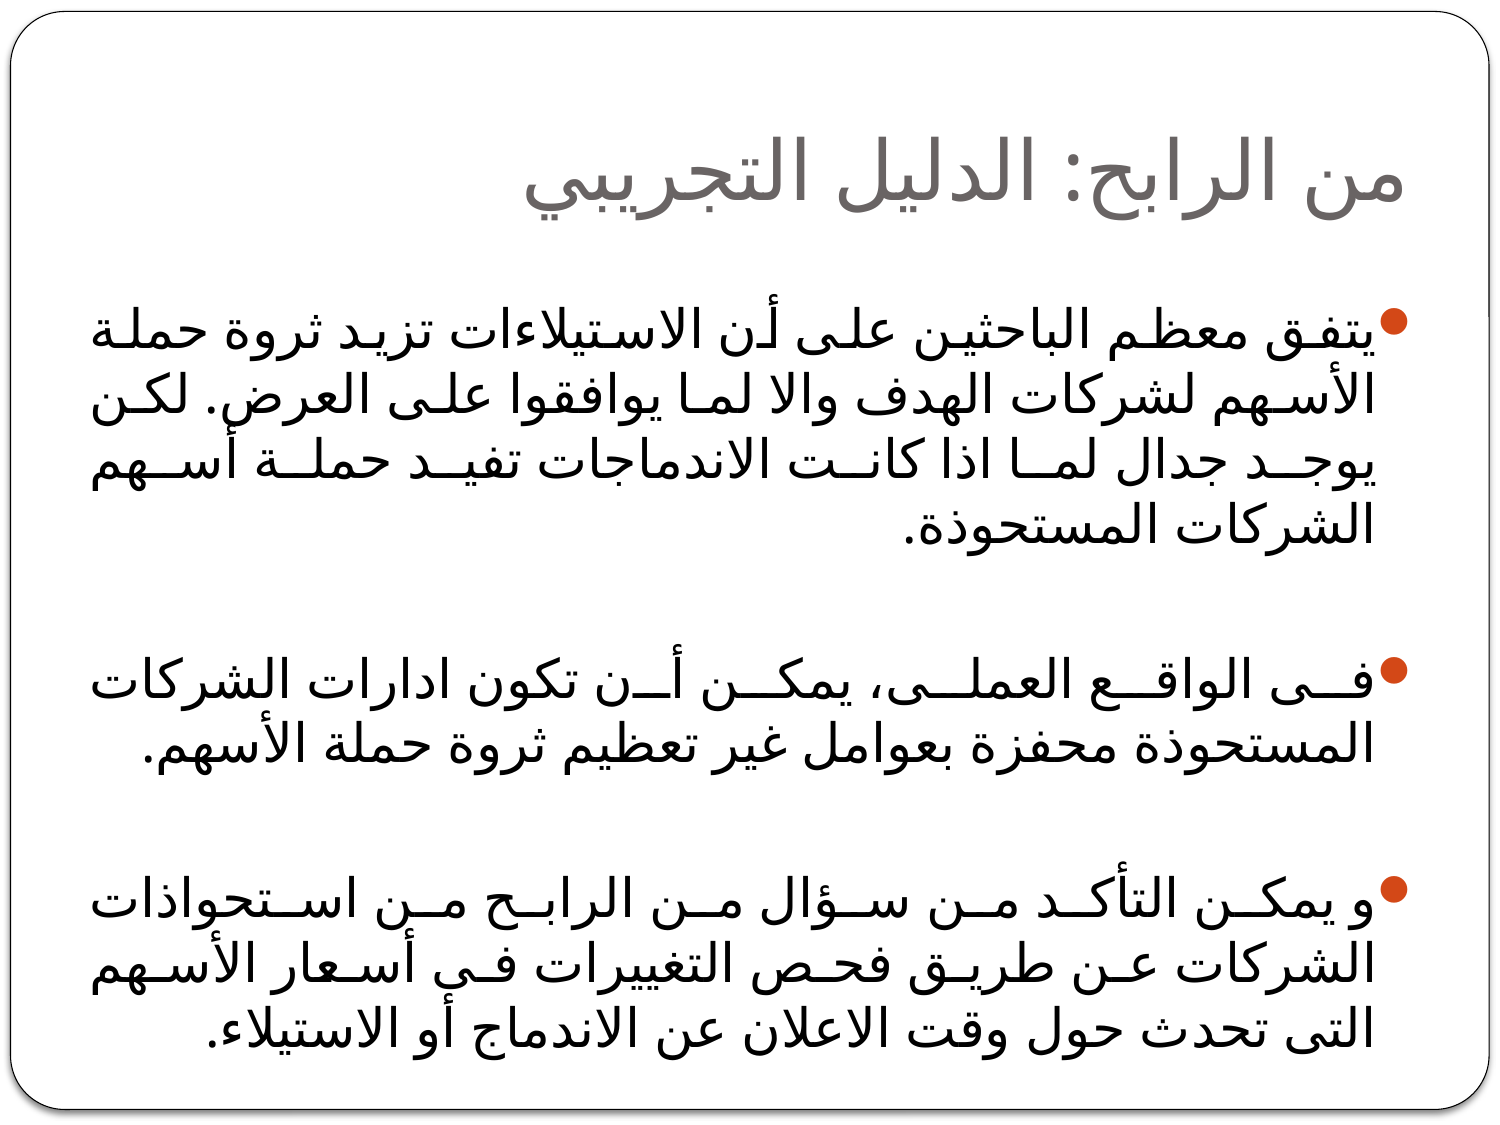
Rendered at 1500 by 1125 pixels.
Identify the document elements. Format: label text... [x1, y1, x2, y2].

title من الرابح: الدليل التجريبي [150, 45, 1425, 233]
list يتفق معظم الباحثين على أن الاستيلاءات تزيد ثروة حملة الأسهم لشركات الهدف والا لما يوافقوا على العرض. لكن يوجد جدال لما اذا كانت الاندماجات تفيد حملة أسهم الشركات المستحوذة. فى الواقع العملى، يمكن أن تكون ادارات الشركات المستحوذة محفزة بعوامل غير تعظيم ثروة حملة الأسهم. و يمكن التأكد من سؤال من الرابح من استحواذات الشركات عن طريق فحص التغييرات فى أسعار الأسهم التى تحدث حول وقت الاعلان عن الاندماج أو الاستيلاء. [75, 287, 1438, 1063]
